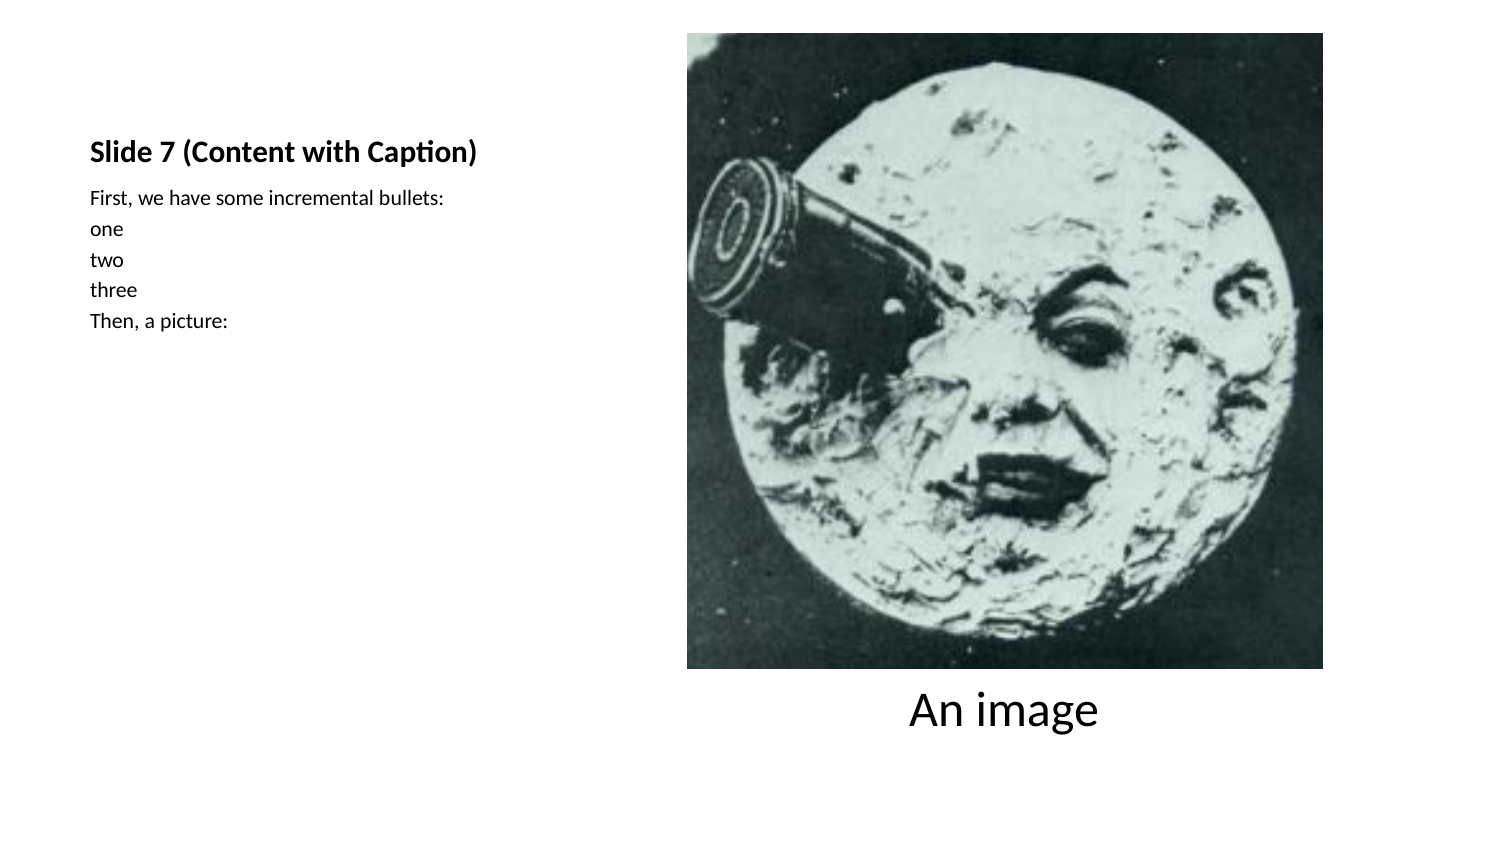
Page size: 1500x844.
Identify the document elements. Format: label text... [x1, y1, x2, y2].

list First, we have some incremental bullets: one two three Then, a picture: [75, 176, 569, 754]
picture [687, 32, 1324, 669]
list An image [585, 668, 1423, 753]
title Slide 7 (Content with Caption) [75, 33, 569, 176]
